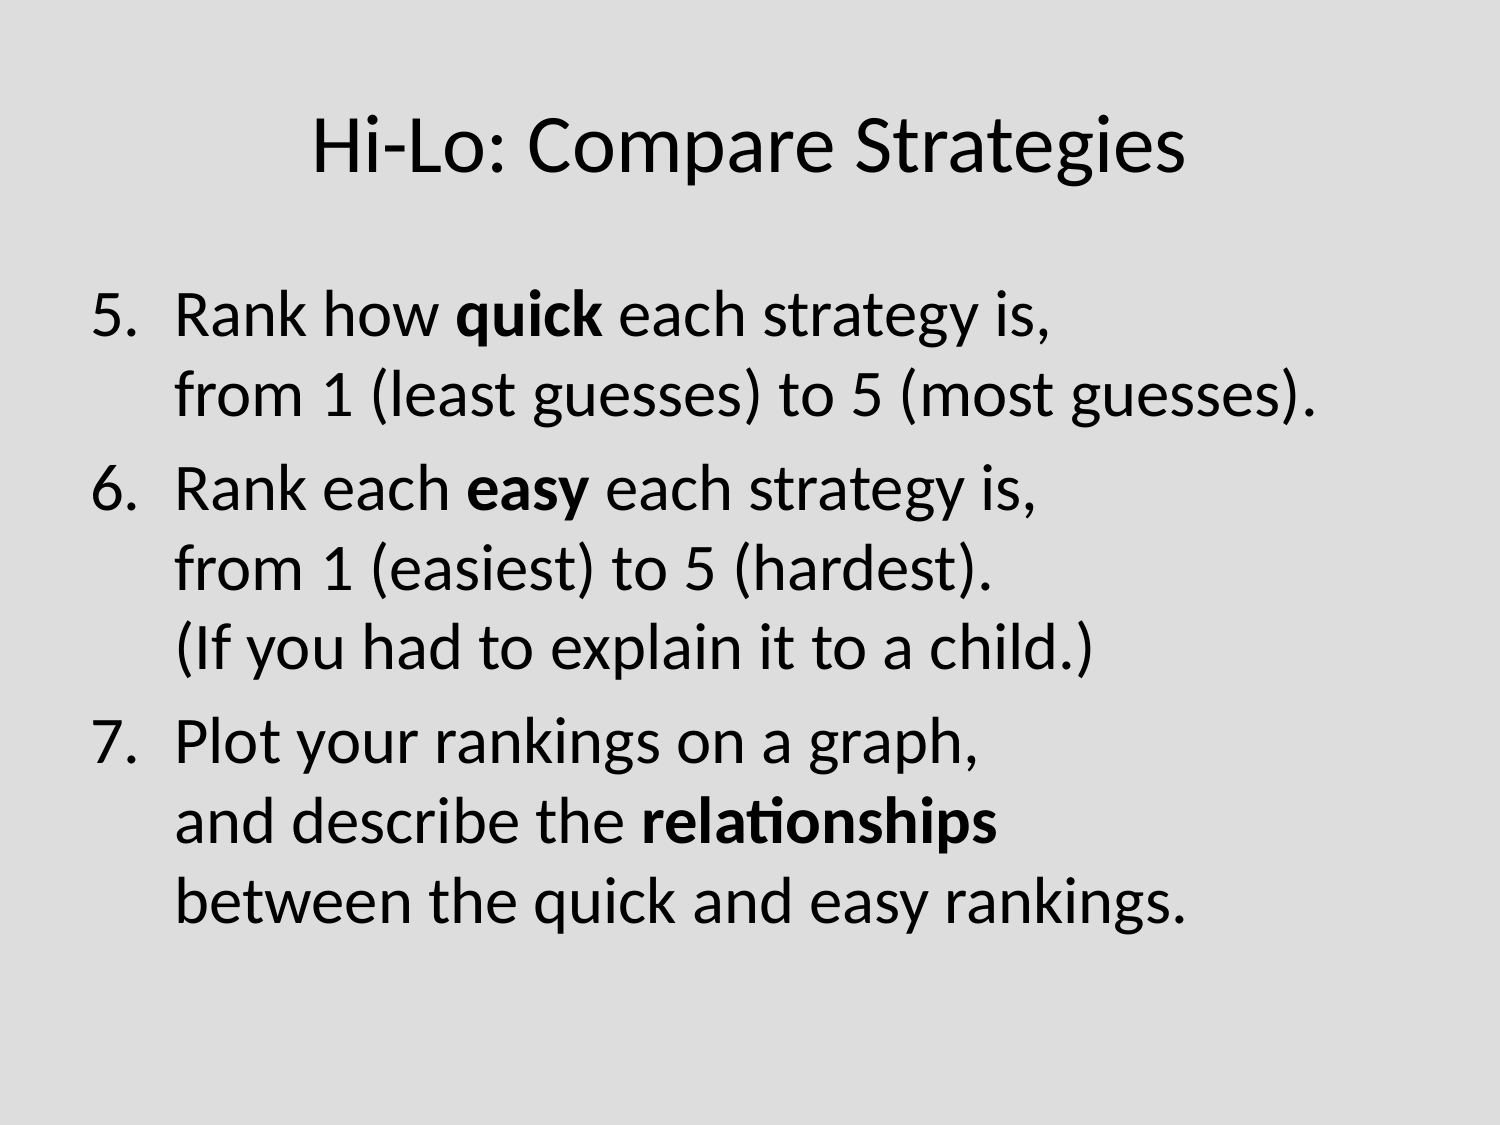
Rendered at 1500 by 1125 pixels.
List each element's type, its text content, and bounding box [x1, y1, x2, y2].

title Hi-Lo: Compare Strategies [75, 45, 1425, 233]
list Rank how quick each strategy is, from 1 (least guesses) to 5 (most guesses). Rank each easy each strategy is, from 1 (easiest) to 5 (hardest). (If you had to explain it to a child.) Plot your rankings on a graph, and describe the relationships between the quick and easy rankings. [75, 262, 1425, 1005]
